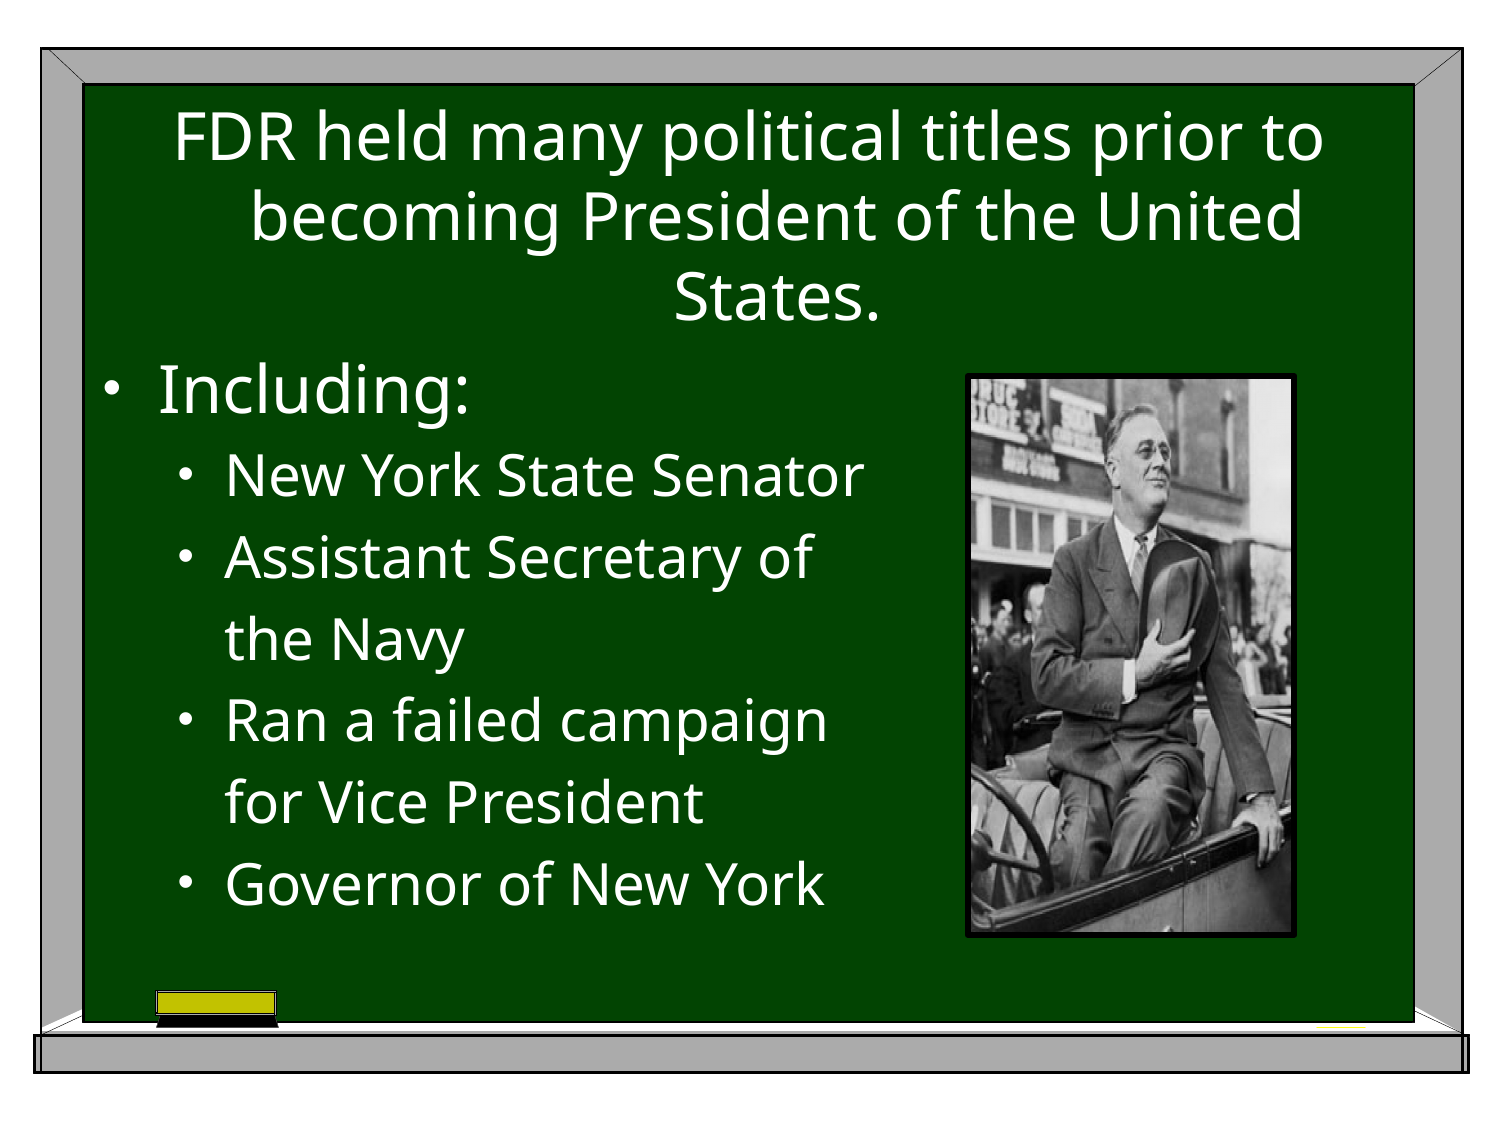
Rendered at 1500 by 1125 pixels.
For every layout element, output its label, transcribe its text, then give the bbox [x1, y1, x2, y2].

list FDR held many political titles prior to becoming President of the United States. Including: New York State Senator Assistant Secretary of the Navy Ran a failed campaign for Vice President Governor of New York [87, 85, 1413, 987]
picture [970, 379, 1292, 932]
